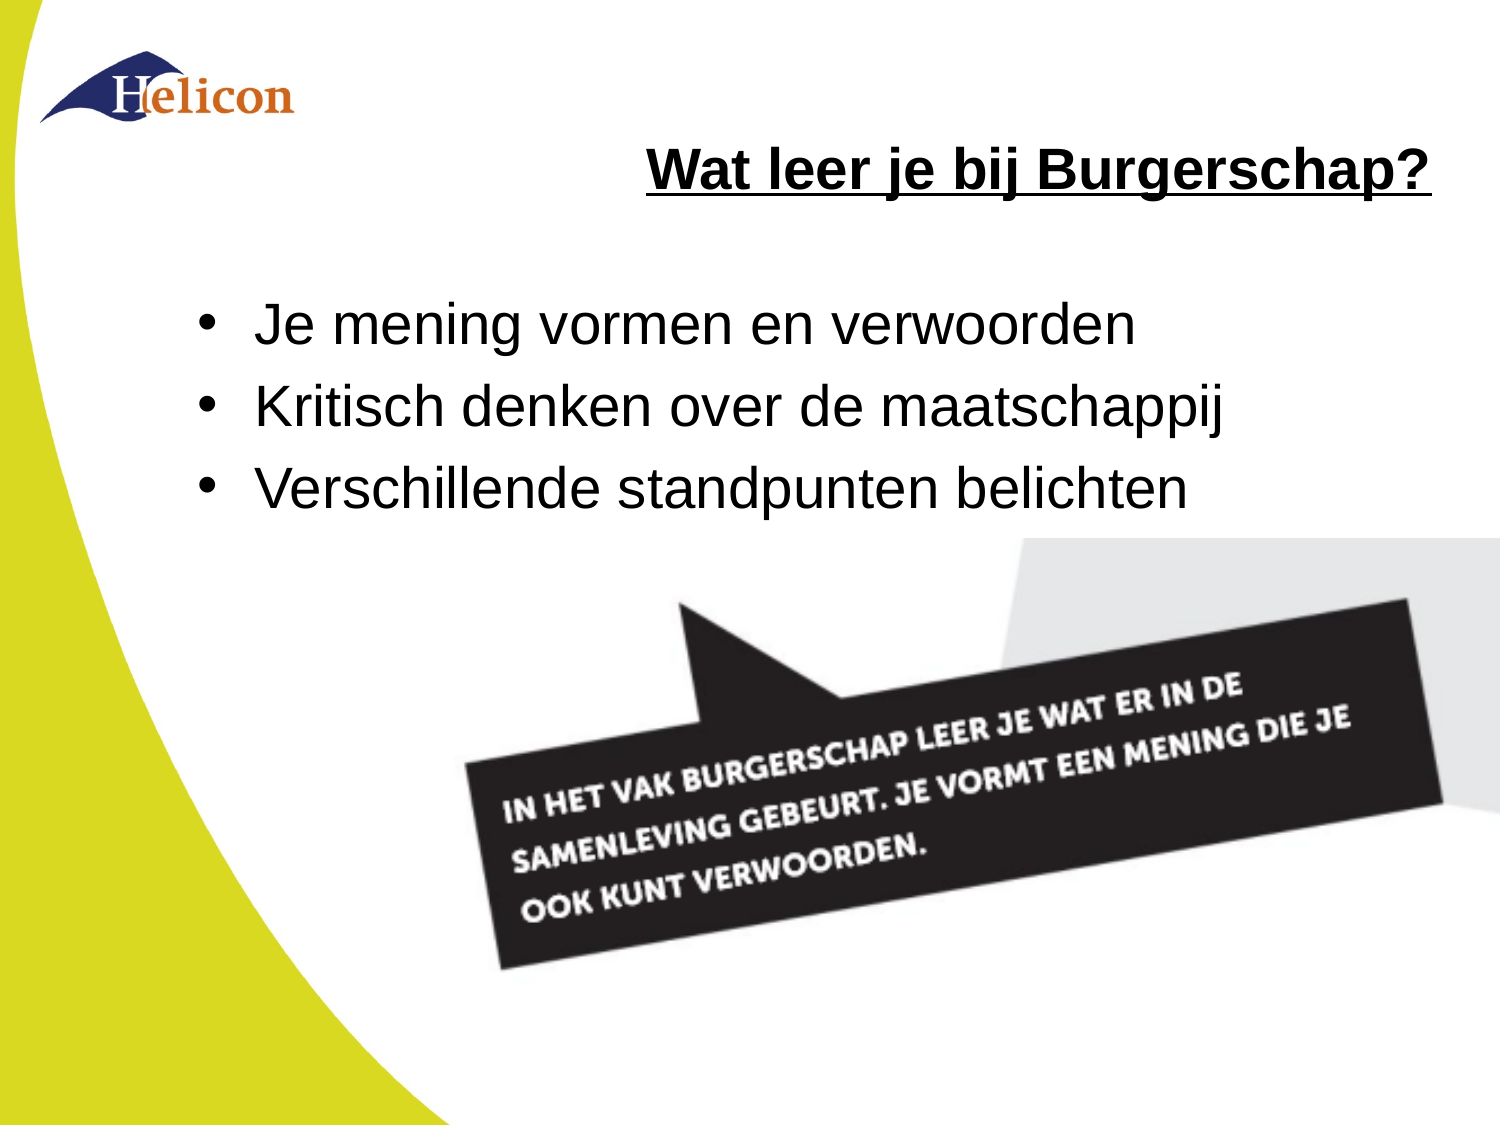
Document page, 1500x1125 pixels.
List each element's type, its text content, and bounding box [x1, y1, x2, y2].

picture [0, 0, 1500, 1125]
list Je mening vormen en verwoorden Kritisch denken over de maatschappij Verschillende standpunten belichten [183, 278, 1272, 1088]
title Wat leer je bij Burgerschap? [159, 113, 1447, 220]
